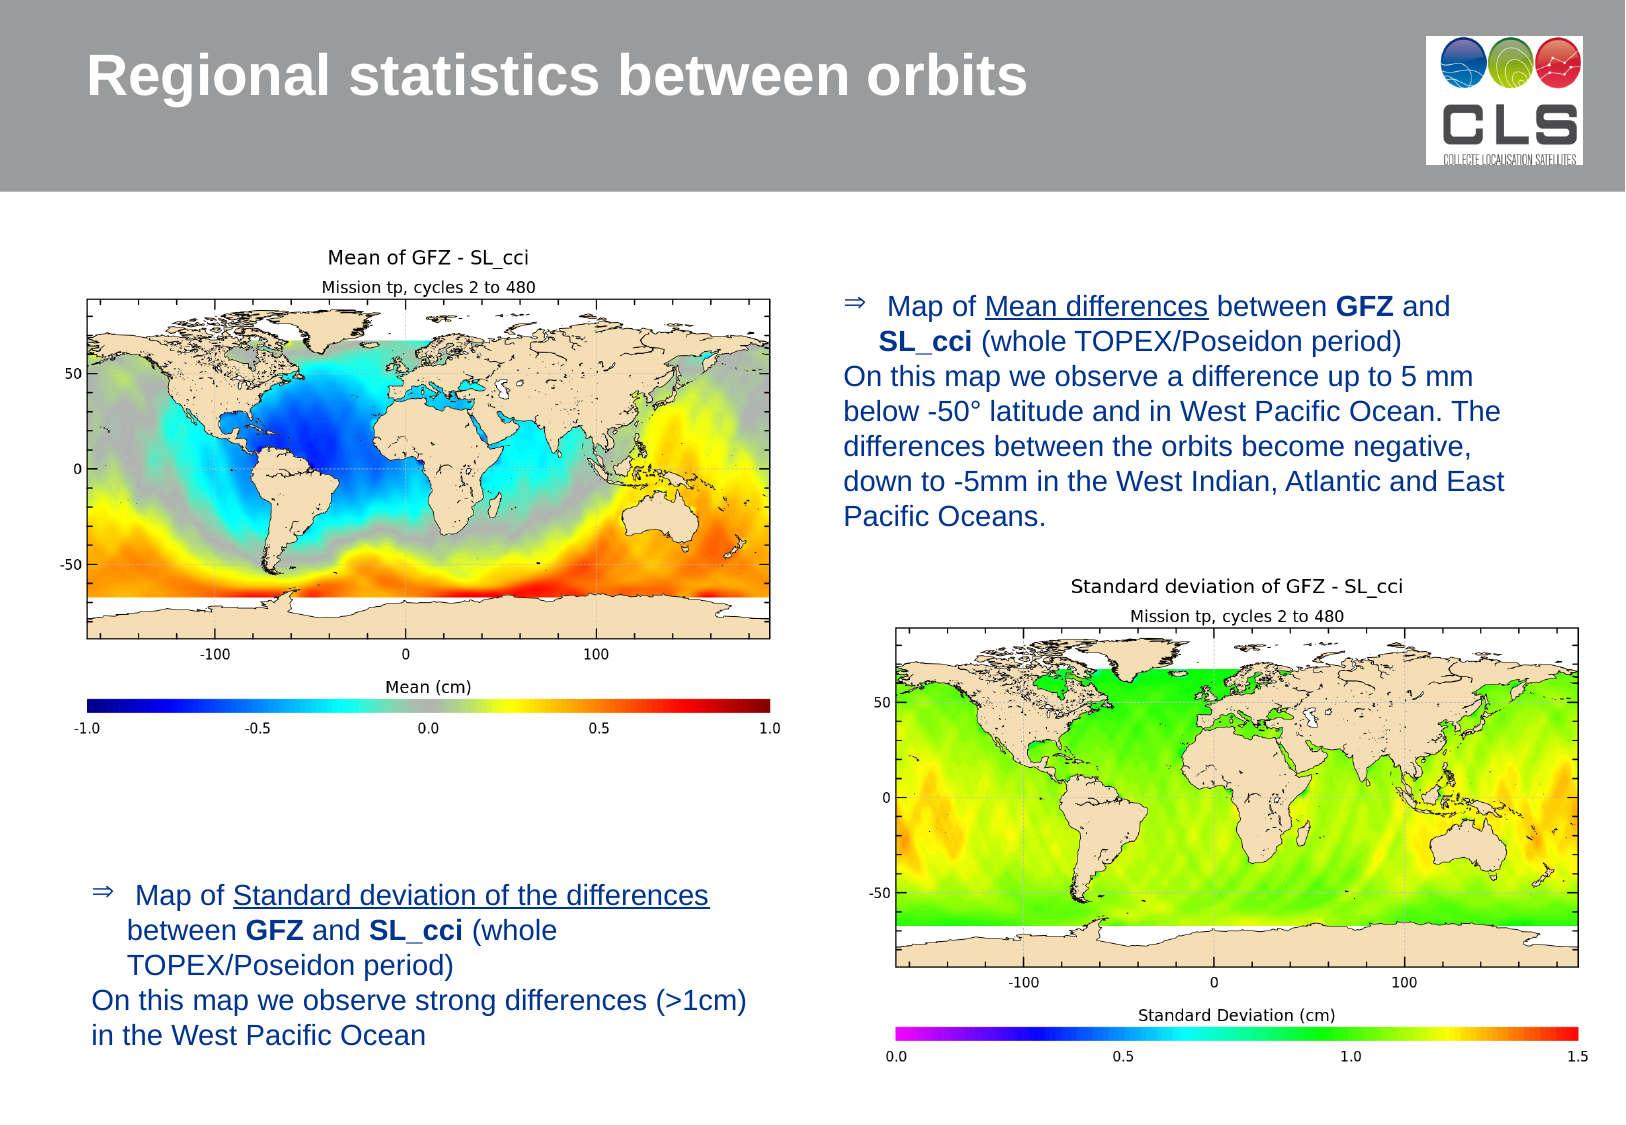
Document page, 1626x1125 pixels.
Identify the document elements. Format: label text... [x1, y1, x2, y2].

text_box Regional statistics between orbits [71, 40, 1479, 172]
picture [1426, 36, 1583, 165]
picture [811, 553, 1619, 1091]
picture [3, 225, 810, 762]
text_box Map of Mean differences between GFZ and SL_cci (whole TOPEX/Poseidon period) On this map we observe a difference up to 5 mm below -50° latitude and in West Pacific Ocean. The differences between the orbits become negative, down to -5mm in the West Indian, Atlantic and East Pacific Oceans. [828, 279, 1538, 540]
text_box Map of Standard deviation of the differences between GFZ and SL_cci (whole TOPEX/Poseidon period) On this map we observe strong differences (>1cm) in the West Pacific Ocean [76, 869, 786, 1059]
